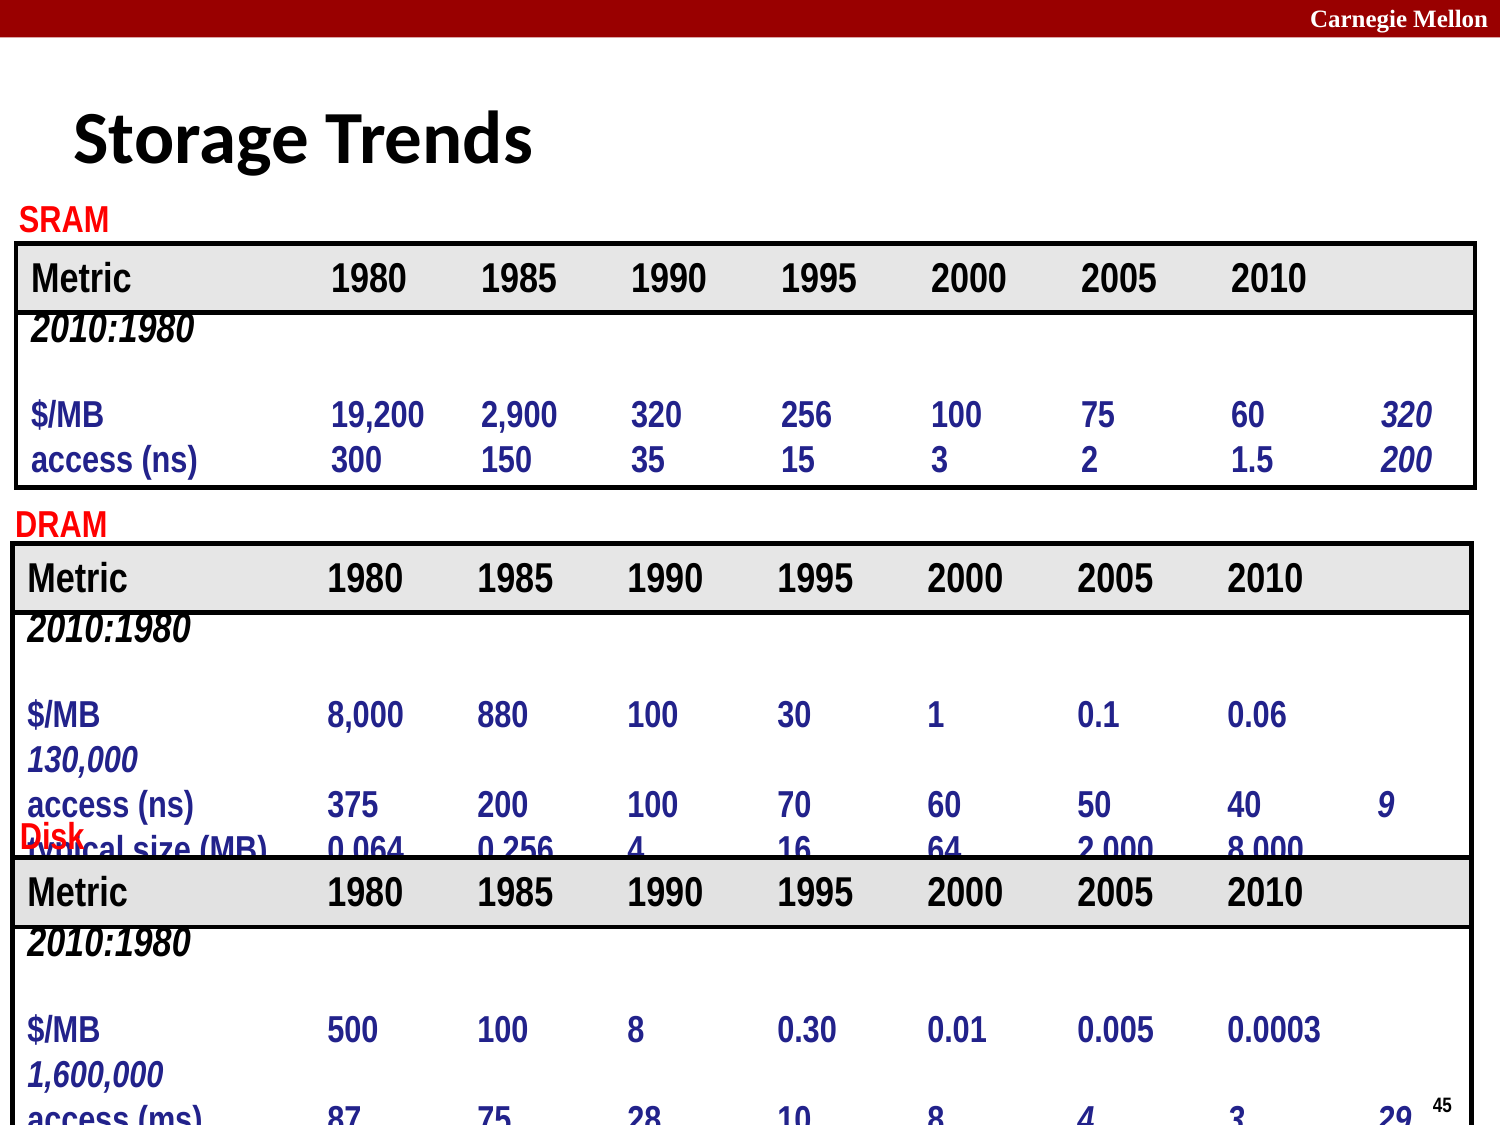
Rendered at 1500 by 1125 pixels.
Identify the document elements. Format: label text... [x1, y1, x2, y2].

title Storage Trends [58, 71, 1305, 197]
text_box Metric 1980 1985 1990 1995 2000 2005 2010 2010:1980 $/MB 8,000 880 100 30 1 0.1 0.06 130,000 access (ns) 375 200 100 70 60 50 40 9 typical size (MB) 0.064 0.256 4 16 64 2,000 8,000 125,000 [12, 543, 1472, 857]
text_box Metric 1980 1985 1990 1995 2000 2005 2010 2010:1980 $/MB 19,200 2,900 320 256 100 75 60 320 access (ns) 300 150 35 15 3 2 1.5 200 [16, 243, 1475, 488]
text_box SRAM [4, 187, 125, 247]
text_box DRAM [0, 493, 123, 553]
text_box Disk [4, 804, 100, 864]
text_box Metric 1980 1985 1990 1995 2000 2005 2010 2010:1980 $/MB 500 100 8 0.30 0.01 0.005 0.0003 1,600,000 access (ms) 87 75 28 10 8 4 3 29 typical size (MB) 1 10 160 1,000 20,000 160,000 1,500,000 1,500,000 [12, 857, 1472, 1125]
